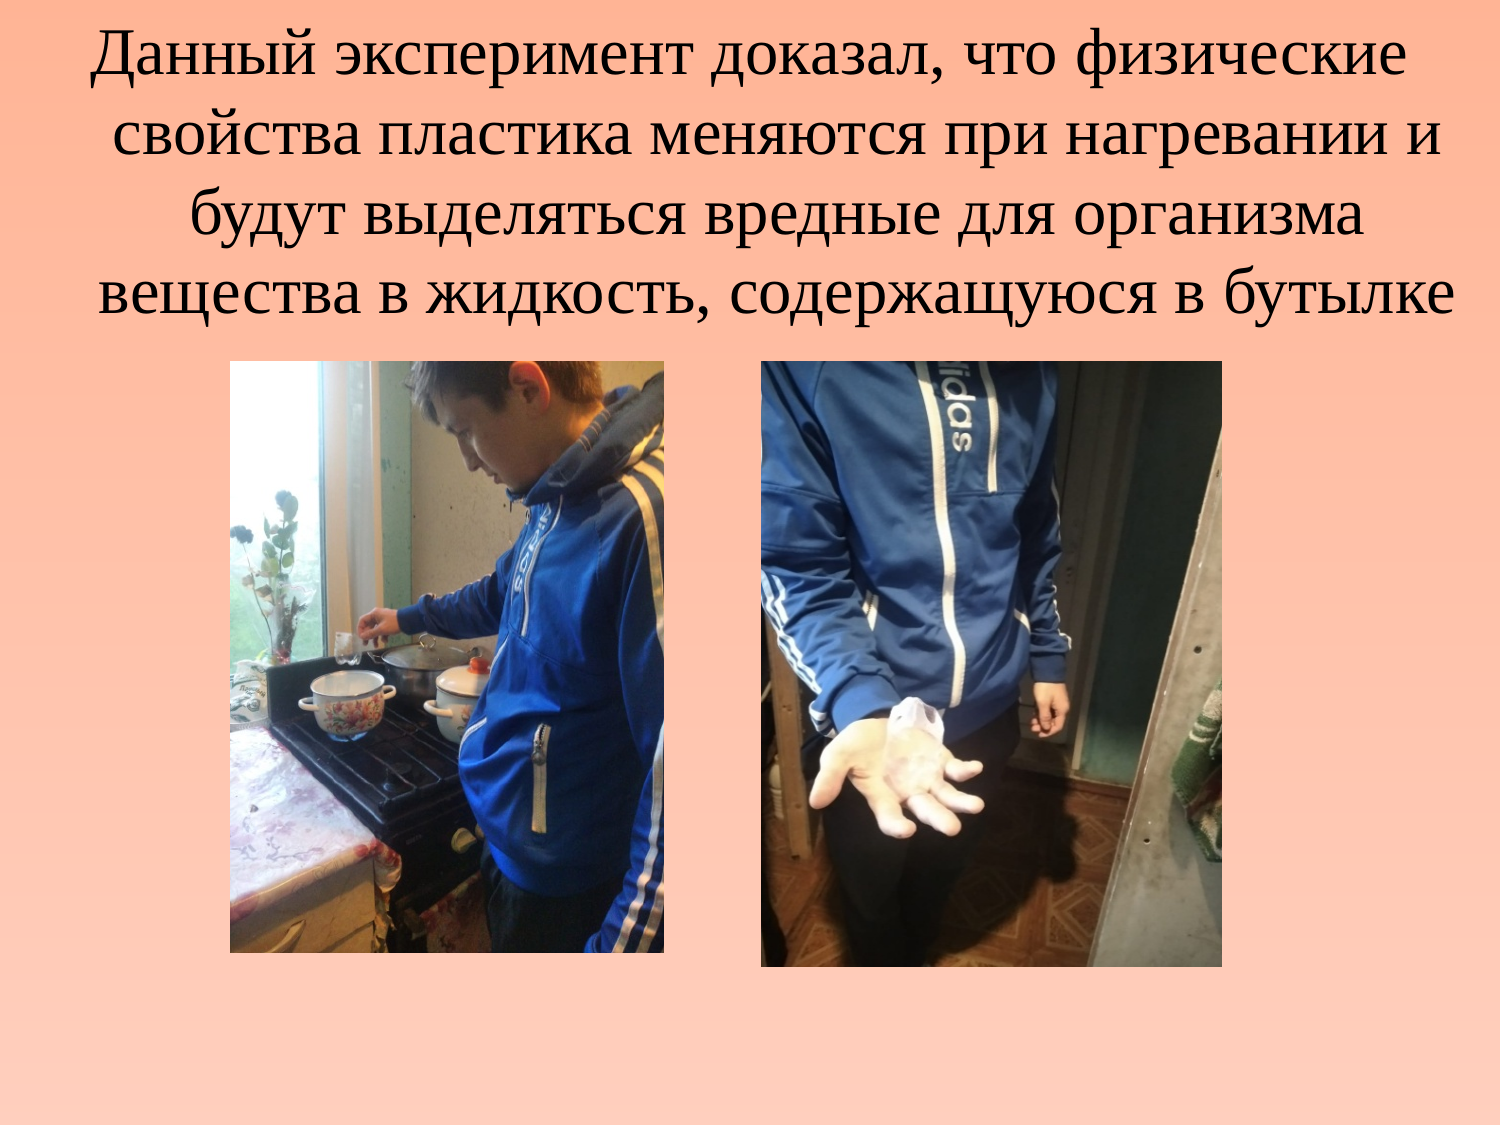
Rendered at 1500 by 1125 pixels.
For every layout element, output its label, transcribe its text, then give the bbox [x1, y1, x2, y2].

picture [229, 361, 664, 953]
picture [761, 361, 1222, 967]
list Данный эксперимент доказал, что физические свойства пластика меняются при нагревании и будут выделяться вредные для организма вещества в жидкость, содержащуюся в бутылке [0, 0, 1500, 350]
